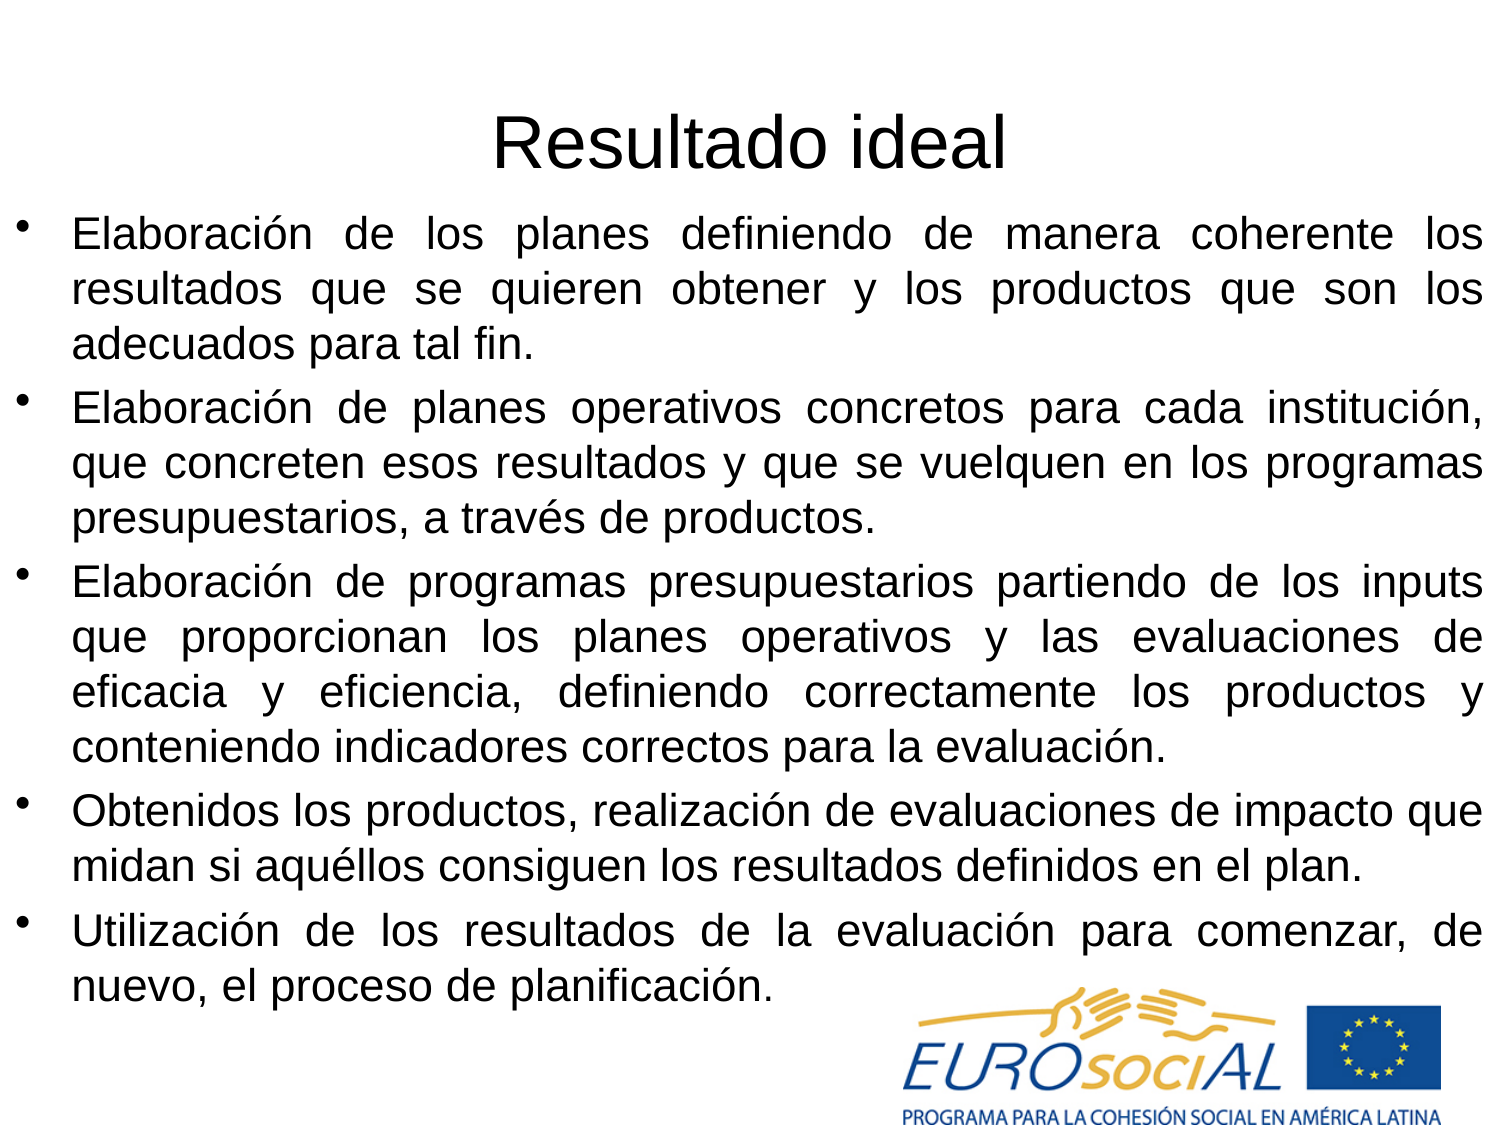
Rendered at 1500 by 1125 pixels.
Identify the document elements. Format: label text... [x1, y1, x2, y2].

list Elaboración de los planes definiendo de manera coherente los resultados que se quieren obtener y los productos que son los adecuados para tal fin. Elaboración de planes operativos concretos para cada institución, que concreten esos resultados y que se vuelquen en los programas presupuestarios, a través de productos. Elaboración de programas presupuestarios partiendo de los inputs que proporcionan los planes operativos y las evaluaciones de eficacia y eficiencia, definiendo correctamente los productos y conteniendo indicadores correctos para la evaluación. Obtenidos los productos, realización de evaluaciones de impacto que midan si aquéllos consiguen los resultados definidos en el plan. Utilización de los resultados de la evaluación para comenzar, de nuevo, el proceso de planificación. [0, 196, 1500, 1006]
picture [903, 987, 1441, 1125]
title Resultado ideal [74, 44, 1426, 196]
